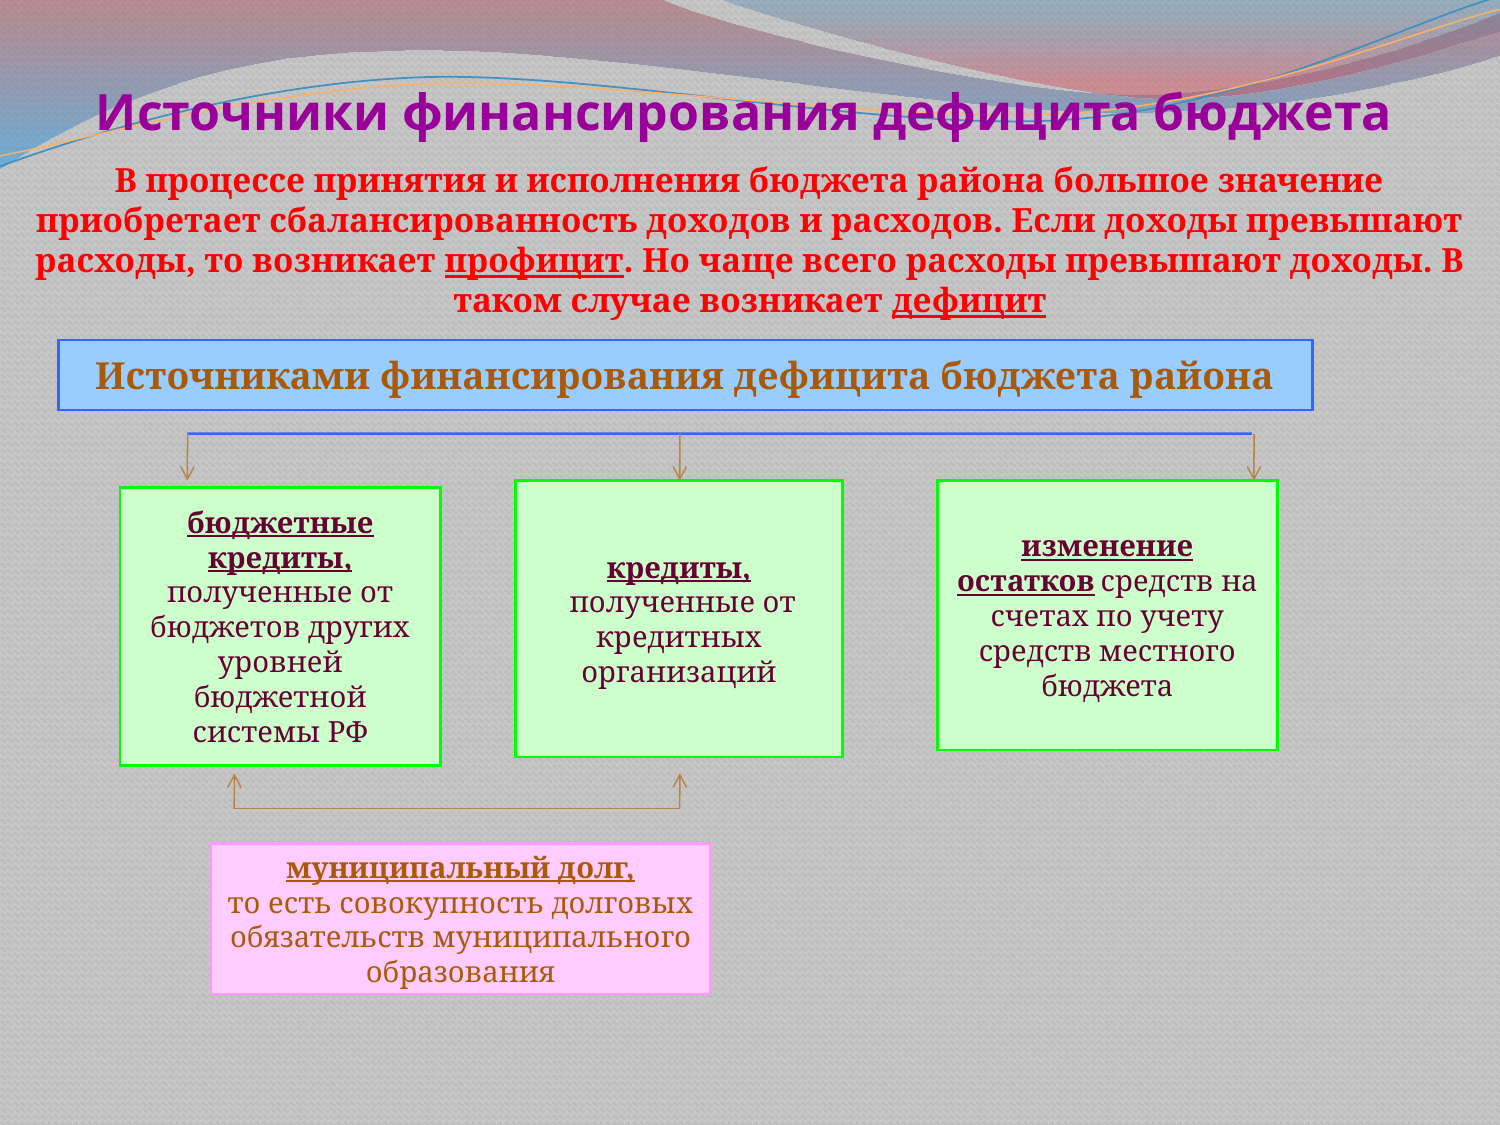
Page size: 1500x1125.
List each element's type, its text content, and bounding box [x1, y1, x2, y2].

text_box В процессе принятия и исполнения бюджета района большое значение приобретает сбалансированность доходов и расходов. Если доходы превышают расходы, то возникает профицит. Но чаще всего расходы превышают доходы. В таком случае возникает дефицит [0, 152, 1500, 327]
list Источниками финансирования дефицита бюджета района [58, 339, 1313, 411]
title Источники финансирования дефицита бюджета [23, 0, 1465, 141]
text_box муниципальный долг, то есть совокупность долговых обязательств муниципального образования [213, 846, 708, 992]
text_box кредиты, полученные от кредитных организаций [515, 480, 843, 757]
text_box бюджетные кредиты, полученные от бюджетов других уровней бюджетной системы РФ [120, 487, 441, 766]
text_box изменение остатков средств на счетах по учету средств местного бюджета [937, 480, 1278, 750]
